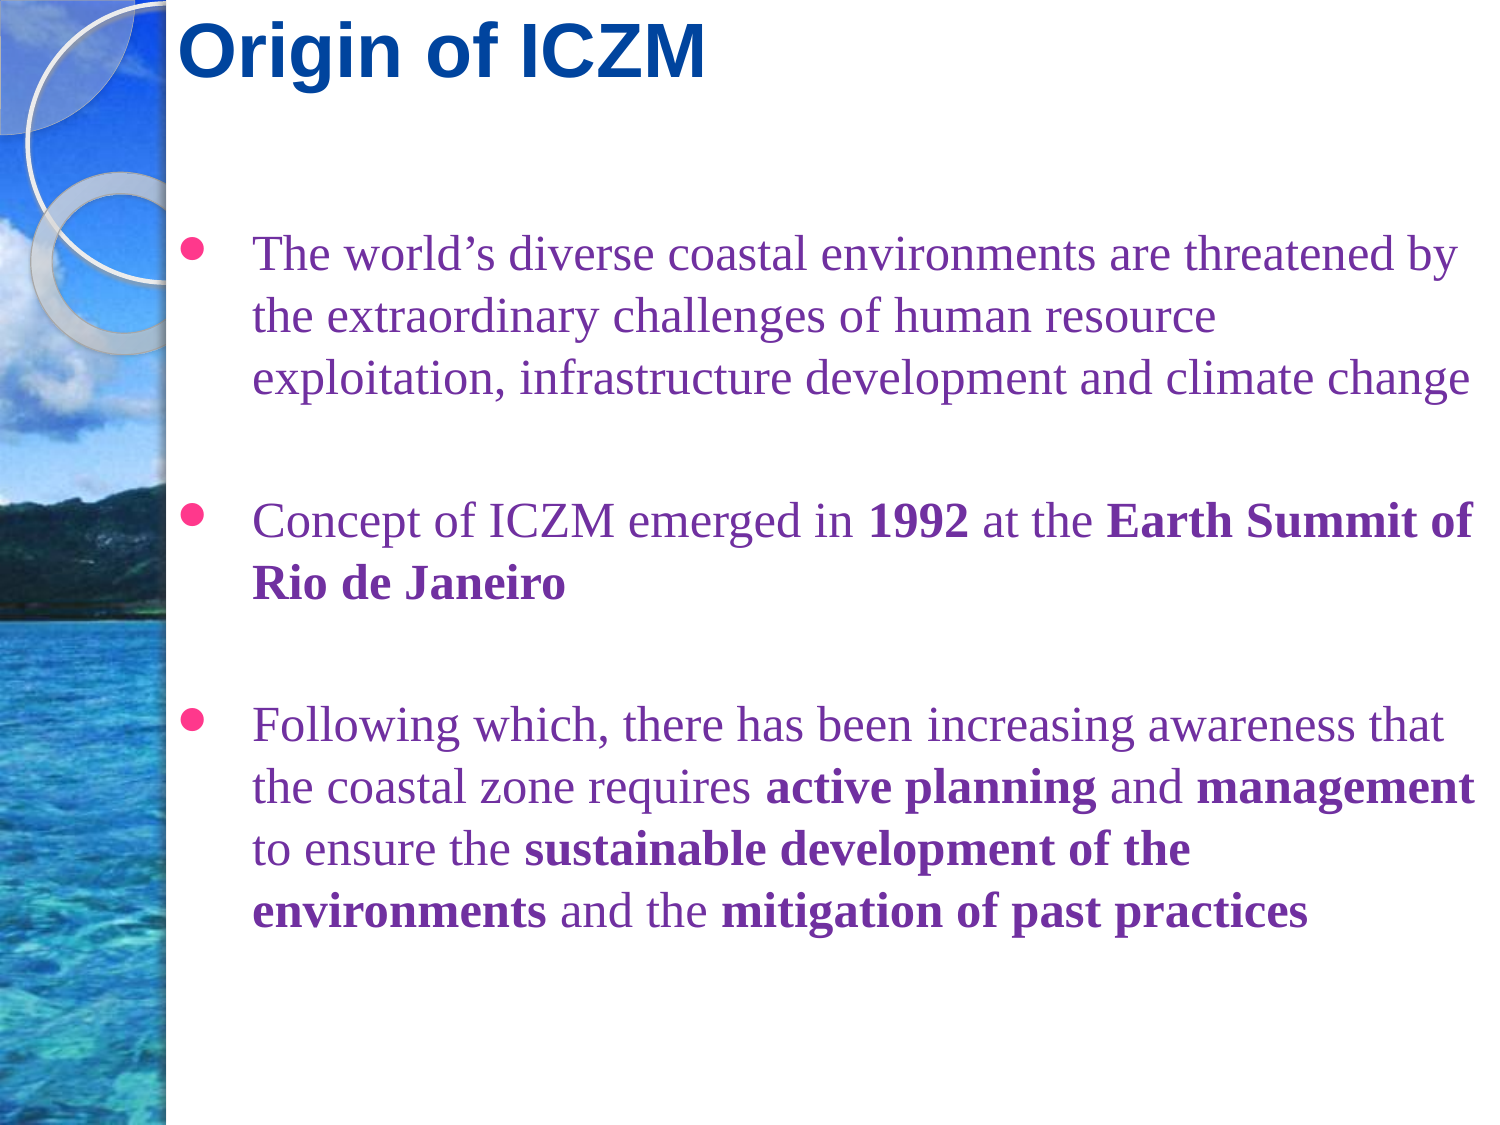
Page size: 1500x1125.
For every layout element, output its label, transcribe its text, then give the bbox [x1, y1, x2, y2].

list The world’s diverse coastal environments are threatened by the extraordinary challenges of human resource exploitation, infrastructure development and climate change Concept of ICZM emerged in 1992 at the Earth Summit of Rio de Janeiro Following which, there has been increasing awareness that the coastal zone requires active planning and management to ensure the sustainable development of the environments and the mitigation of past practices [162, 212, 1500, 1000]
picture [0, 134, 166, 1125]
picture [32, 13, 160, 207]
picture [62, 195, 160, 280]
picture [136, 0, 162, 4]
title Origin of ICZM [162, 0, 1393, 188]
picture [53, 240, 160, 332]
